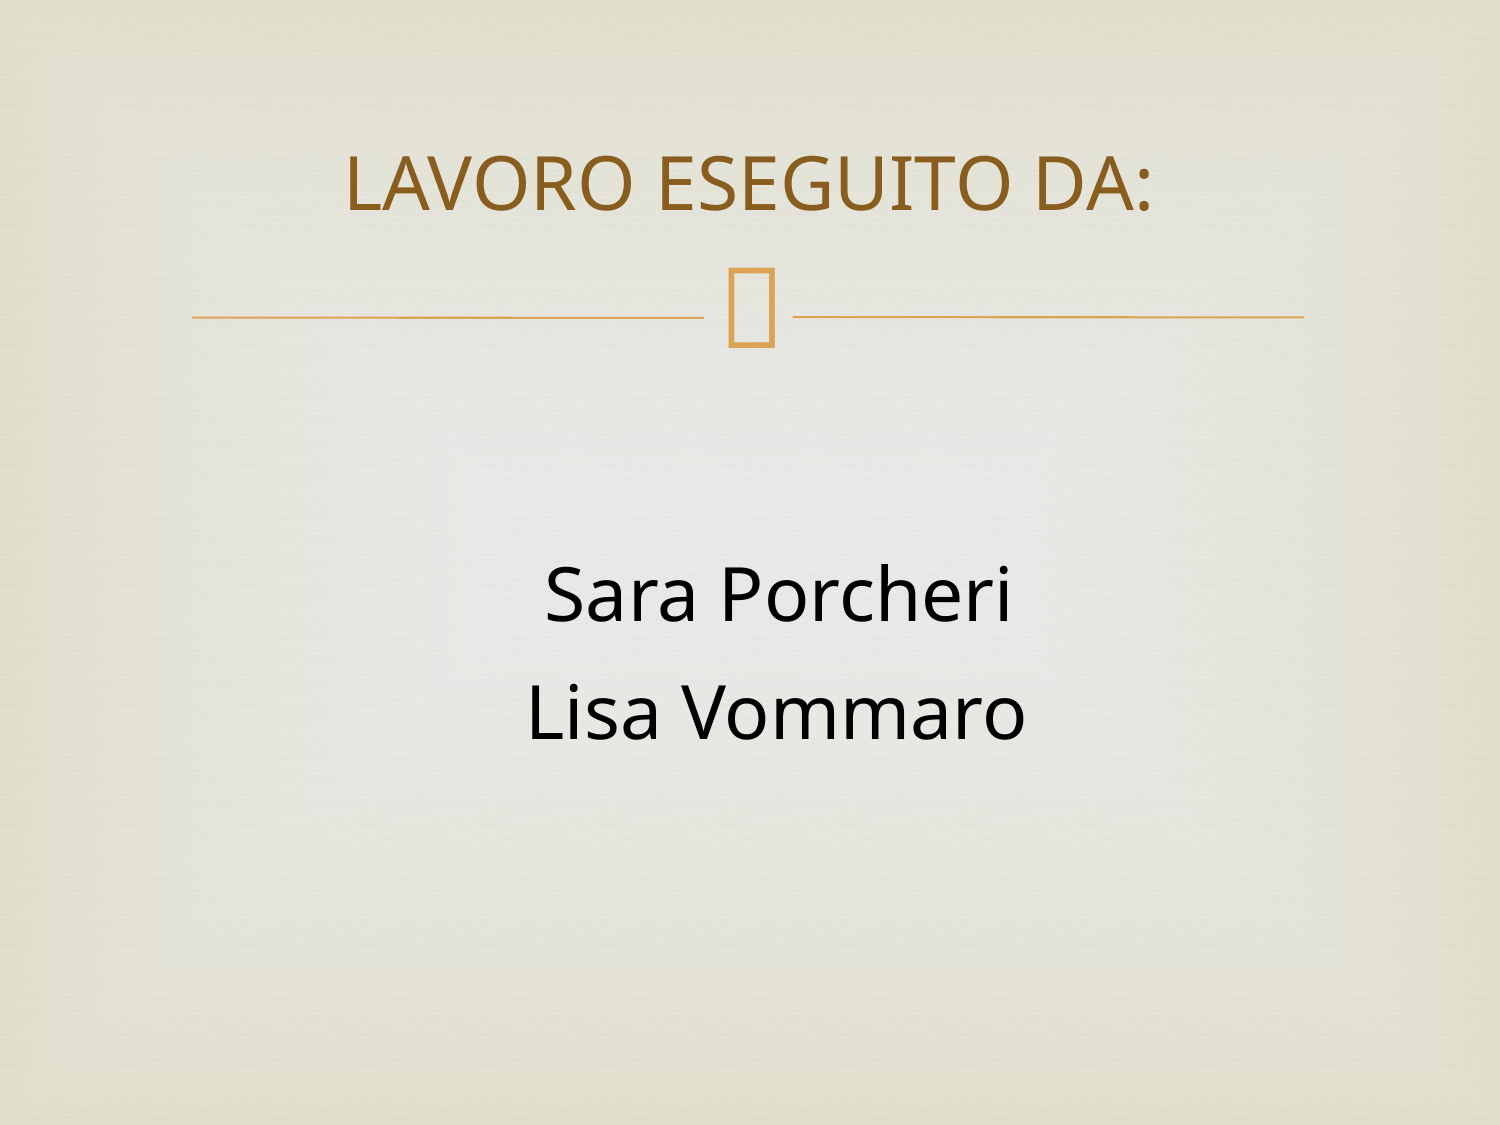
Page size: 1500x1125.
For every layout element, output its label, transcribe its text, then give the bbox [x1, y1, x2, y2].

text_box Sara Porcheri [501, 538, 1058, 734]
title LAVORO ESEGUITO DA: [112, 93, 1386, 267]
text_box Lisa Vommaro [510, 657, 1043, 762]
